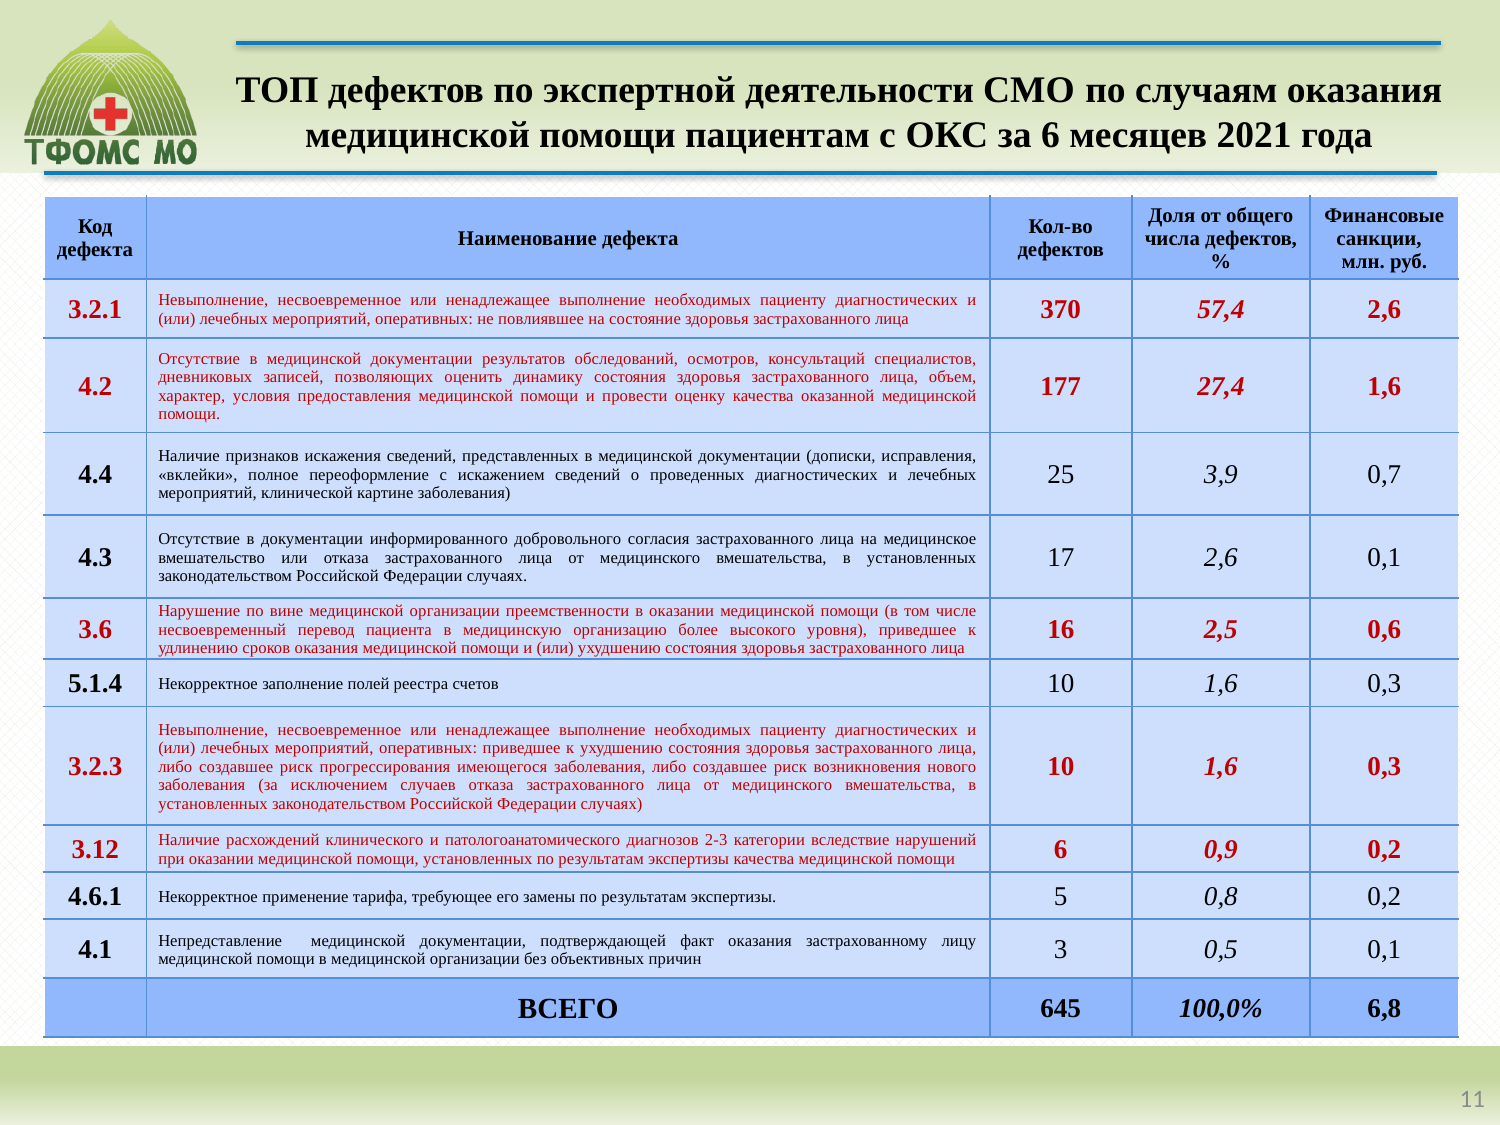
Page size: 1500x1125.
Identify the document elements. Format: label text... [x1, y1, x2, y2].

table_cell 1,6 [1133, 707, 1309, 824]
table_cell 4.6.1 [45, 873, 146, 918]
table_cell 10 [991, 707, 1131, 824]
table_cell Некорректное заполнение полей реестра счетов [147, 660, 989, 706]
table_cell 0,1 [1311, 516, 1458, 597]
table_cell 2,5 [1133, 599, 1309, 658]
table_cell 4.3 [45, 516, 146, 597]
table_cell 2,6 [1133, 516, 1309, 597]
table_cell 3.12 [45, 826, 146, 871]
table_cell 4.1 [45, 920, 146, 977]
table_cell Непредставление медицинской документации, подтверждающей факт оказания застрахованному лицу медицинской помощи в медицинской организации без объективных причин [147, 920, 989, 977]
table_cell 0,1 [1311, 920, 1458, 977]
table_cell 17 [991, 516, 1131, 597]
table_header Код дефекта [45, 197, 146, 278]
table_cell Отсутствие в документации информированного добровольного согласия застрахованного лица на медицинское вмешательство или отказа застрахованного лица от медицинского вмешательства, в установленных законодательством Российской Федерации случаях. [147, 516, 989, 597]
table_cell 6 [991, 826, 1131, 871]
table_cell 3.2.3 [45, 707, 146, 824]
table_cell 5.1.4 [45, 660, 146, 706]
table_cell 27,4 [1133, 339, 1309, 432]
table_cell 3,9 [1133, 433, 1309, 514]
table_cell 0,3 [1311, 707, 1458, 824]
table_cell 3 [991, 920, 1131, 977]
table_cell 2,6 [1311, 280, 1458, 337]
table_cell 0,9 [1133, 826, 1309, 871]
table_cell 3.2.1 [45, 280, 146, 337]
table_cell 0,5 [1133, 920, 1309, 977]
table_cell Некорректное применение тарифа, требующее его замены по результатам экспертизы. [147, 873, 989, 918]
table_cell 0,8 [1133, 873, 1309, 918]
table_cell 5 [991, 873, 1131, 918]
table_cell Нарушение по вине медицинской организации преемственности в оказании медицинской помощи (в том числе несвоевременный перевод пациента в медицинскую организацию более высокого уровня), приведшее к удлинению сроков оказания медицинской помощи и (или) ухудшению состояния здоровья застрахованного лица [147, 599, 989, 658]
table_cell 0,7 [1311, 433, 1458, 514]
table_cell 370 [991, 280, 1131, 337]
table_cell Наличие расхождений клинического и патологоанатомического диагнозов 2-3 категории вследствие нарушений при оказании медицинской помощи, установленных по результатам экспертизы качества медицинской помощи [147, 826, 989, 871]
table_cell ВСЕГО [147, 979, 989, 1036]
table_header Кол-во дефектов [991, 197, 1131, 278]
table_cell 10 [991, 660, 1131, 706]
table_header Доля от общего числа дефектов, % [1133, 197, 1309, 278]
table_cell 0,6 [1311, 599, 1458, 658]
text_box [0, 0, 1500, 175]
table_cell 4.2 [45, 339, 146, 432]
table_cell 25 [991, 433, 1131, 514]
table_cell 177 [991, 339, 1131, 432]
table_cell Отсутствие в медицинской документации результатов обследований, осмотров, консультаций специалистов, дневниковых записей, позволяющих оценить динамику состояния здоровья застрахованного лица, объем, характер, условия предоставления медицинской помощи и провести оценку качества оказанной медицинской помощи. [147, 339, 989, 432]
table_header Финансовые санкции, млн. руб. [1311, 197, 1458, 278]
table_cell Наличие признаков искажения сведений, представленных в медицинской документации (дописки, исправления, «вклейки», полное переоформление с искажением сведений о проведенных диагностических и лечебных мероприятий, клинической картине заболевания) [147, 433, 989, 514]
table_cell 4.4 [45, 433, 146, 514]
table_cell 0,2 [1311, 826, 1458, 871]
table_cell [45, 979, 146, 1036]
table_cell 57,4 [1133, 280, 1309, 337]
table_header Наименование дефекта [147, 197, 989, 278]
table_cell 100,0% [1133, 979, 1309, 1036]
table_cell Невыполнение, несвоевременное или ненадлежащее выполнение необходимых пациенту диагностических и (или) лечебных мероприятий, оперативных: приведшее к ухудшению состояния здоровья застрахованного лица, либо создавшее риск прогрессирования имеющегося заболевания, либо создавшее риск возникновения нового заболевания (за исключением случаев отказа застрахованного лица от медицинского вмешательства, в установленных законодательством Российской Федерации случаях) [147, 707, 989, 824]
table_cell 6,8 [1311, 979, 1458, 1036]
table_cell 0,3 [1311, 660, 1458, 706]
table_cell 0,2 [1311, 873, 1458, 918]
picture [23, 16, 197, 165]
table_cell 1,6 [1133, 660, 1309, 706]
table_cell Невыполнение, несвоевременное или ненадлежащее выполнение необходимых пациенту диагностических и (или) лечебных мероприятий, оперативных: не повлиявшее на состояние здоровья застрахованного лица [147, 280, 989, 337]
text_box [0, 1045, 1500, 1125]
table_cell 16 [991, 599, 1131, 658]
table_cell 645 [991, 979, 1131, 1036]
table_cell 1,6 [1311, 339, 1458, 432]
table_cell 3.6 [45, 599, 146, 658]
text_box 11 [1149, 1067, 1500, 1125]
text_box ТОП дефектов по экспертной деятельности СМО по случаям оказания медицинской помощи пациентам с ОКС за 6 месяцев 2021 года [202, 58, 1500, 163]
